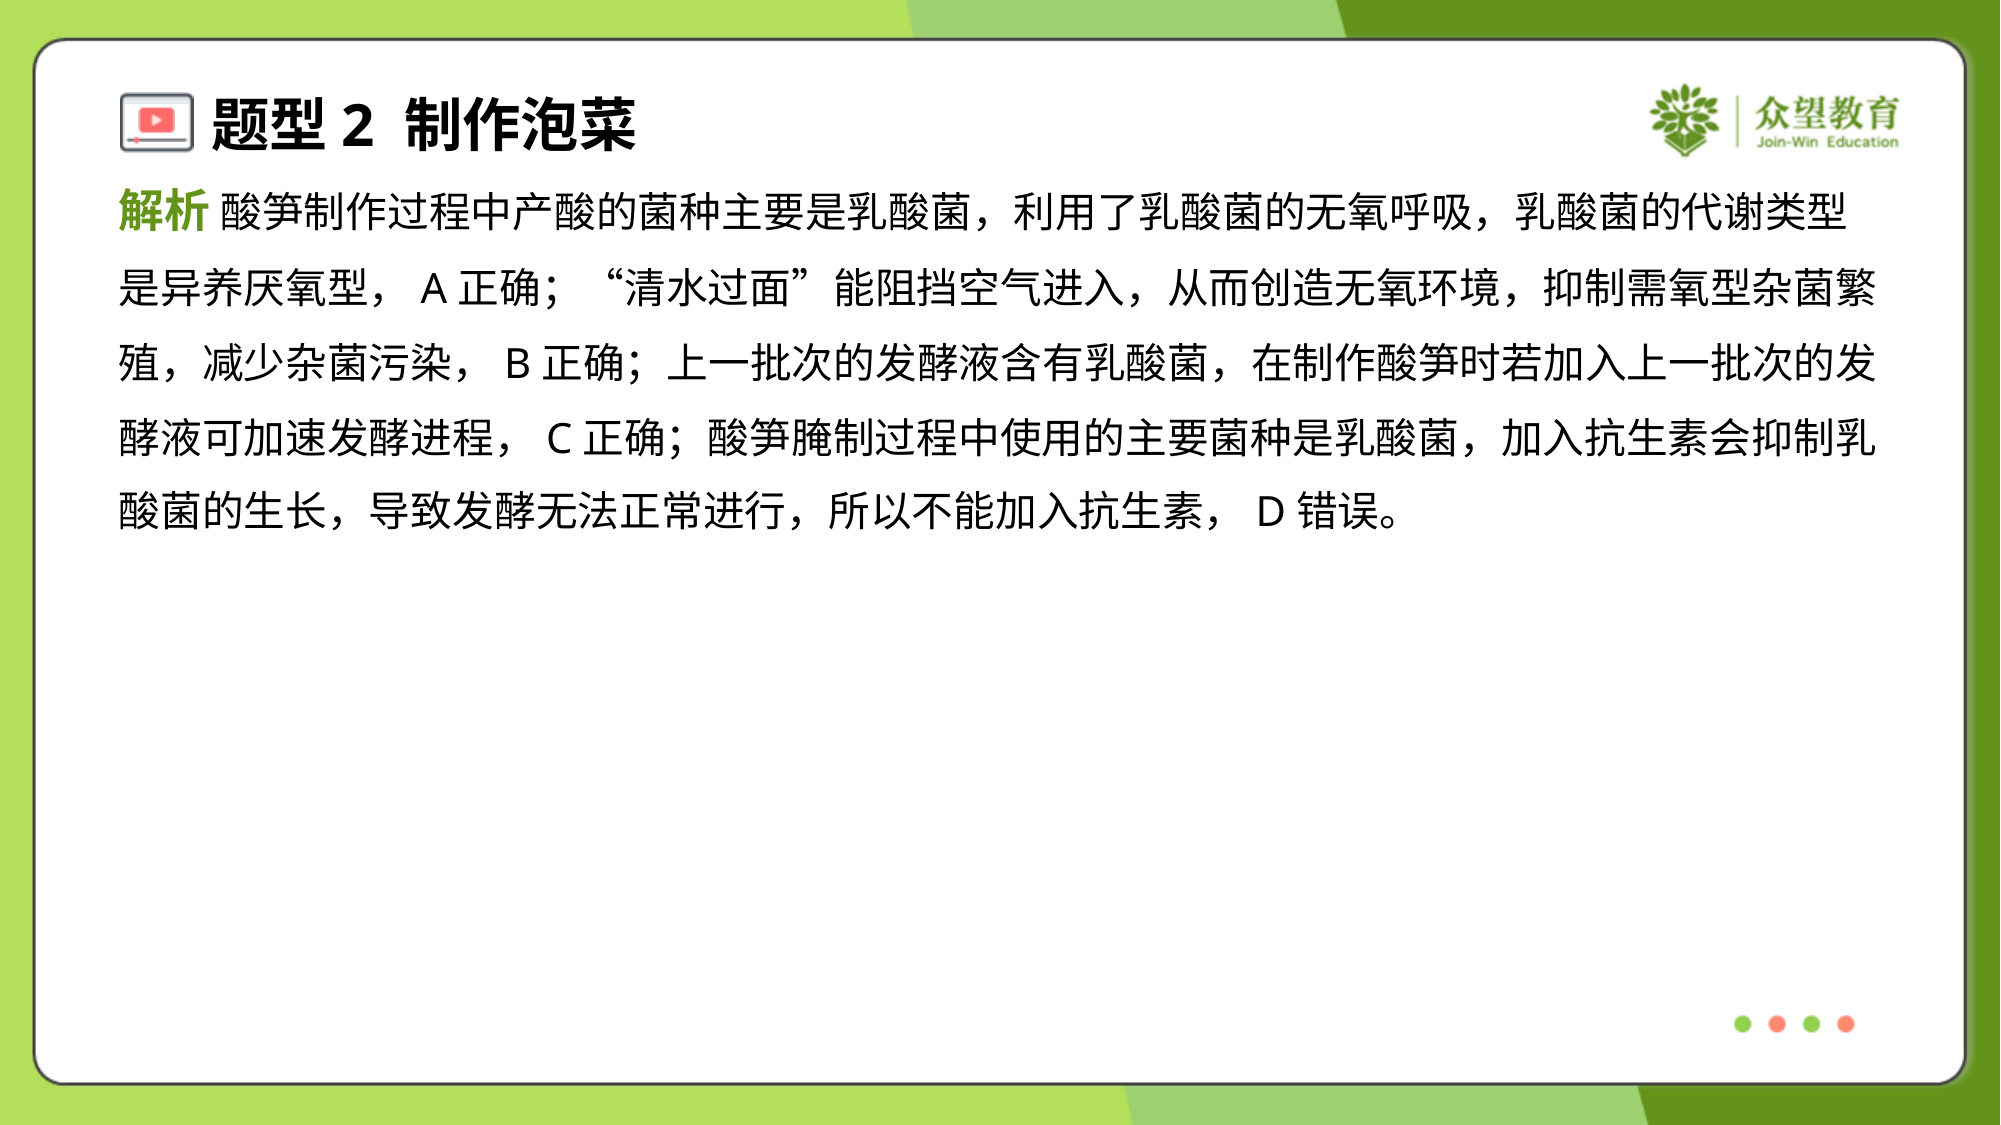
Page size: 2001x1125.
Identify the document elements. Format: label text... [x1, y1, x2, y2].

text_box 解析 酸笋制作过程中产酸的菌种主要是乳酸菌，利用了乳酸菌的无氧呼吸，乳酸菌的代谢类型 是异养厌氧型，A正确；“清水过面”能阻挡空气进入，从而创造无氧环境，抑制需氧型杂菌繁 殖，减少杂菌污染，B正确；上一批次的发酵液含有乳酸菌，在制作酸笋时若加入上一批次的发 酵液可加速发酵进程，C正确；酸笋腌制过程中使用的主要菌种是乳酸菌，加入抗生素会抑制乳 酸菌的生长，导致发酵无法正常进行，所以不能加入抗生素，D错误。 [118, 159, 1883, 527]
picture [0, 0, 2000, 1125]
